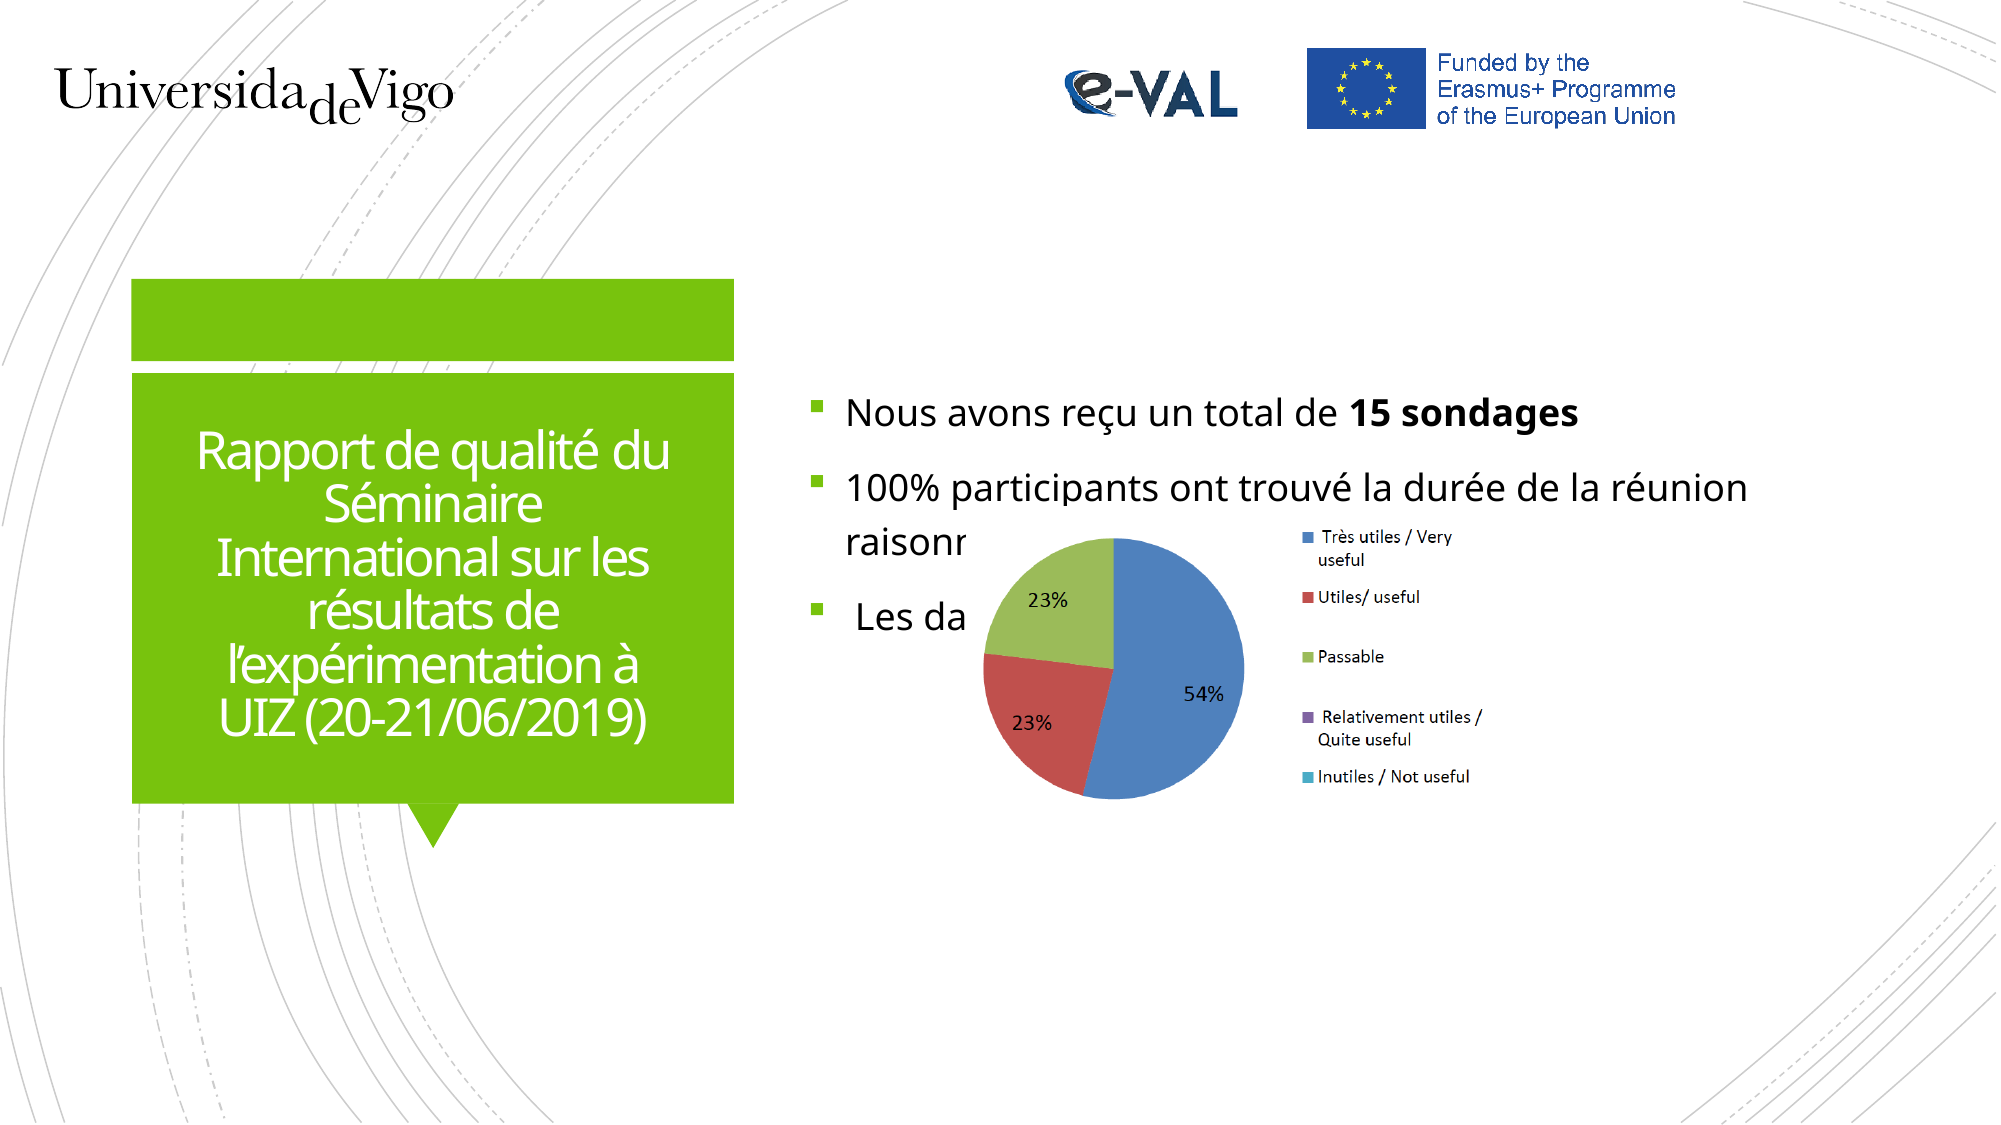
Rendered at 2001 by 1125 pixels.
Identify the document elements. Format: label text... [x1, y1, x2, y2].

picture [1307, 48, 1675, 129]
picture [965, 506, 1492, 821]
picture [42, 48, 465, 143]
title Rapport de qualité du Séminaire International sur les résultats de l’expérimentation à UIZ (20-21/06/2019) [145, 385, 720, 789]
list Nous avons reçu un total de 15 sondages 100% participants ont trouvé la durée de la réunion raisonnable Les dates choisies correctes: [792, 372, 1938, 1038]
picture [1055, 51, 1251, 130]
